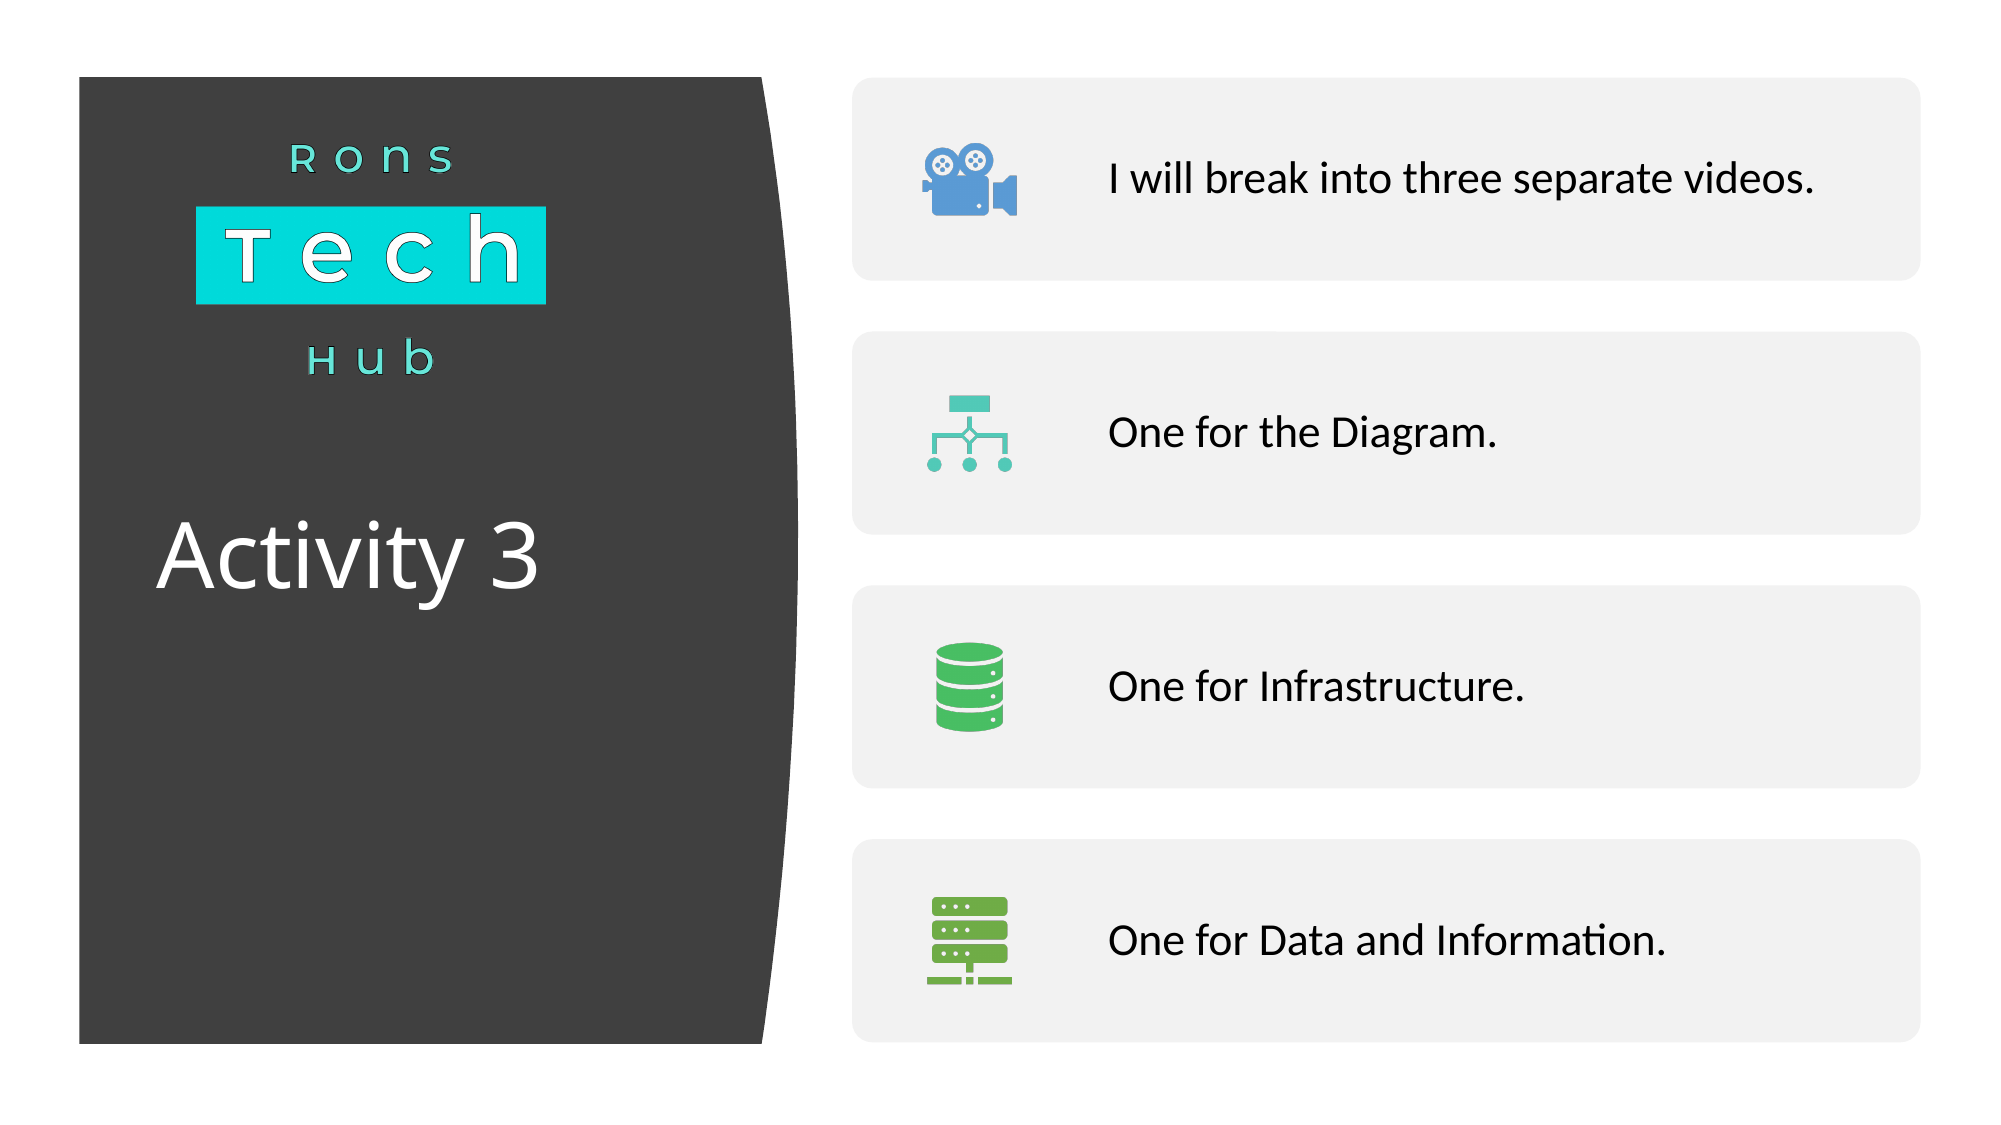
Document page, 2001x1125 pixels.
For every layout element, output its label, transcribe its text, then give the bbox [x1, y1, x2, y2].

picture [195, 76, 546, 434]
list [852, 77, 1921, 1043]
text_box [78, 76, 800, 1045]
title Activity 3 [141, 166, 702, 953]
